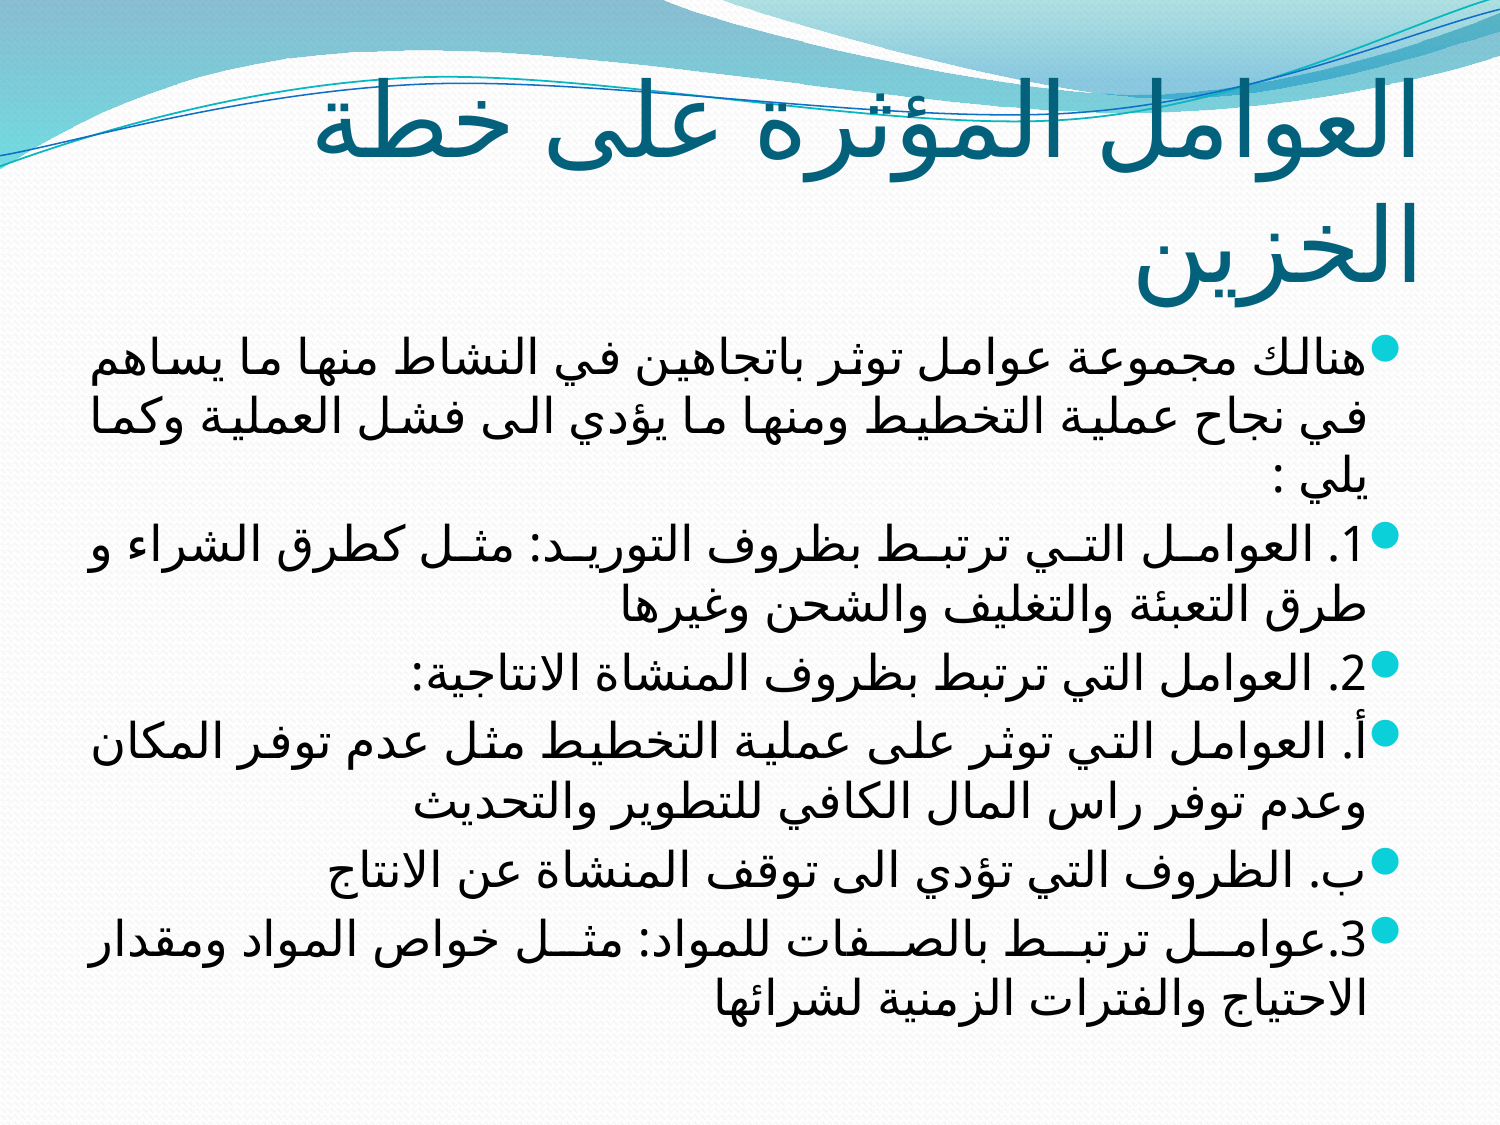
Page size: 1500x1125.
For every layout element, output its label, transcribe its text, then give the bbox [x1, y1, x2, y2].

title العوامل المؤثرة على خطة الخزين [75, 115, 1425, 303]
list هنالك مجموعة عوامل توثر باتجاهين في النشاط منها ما يساهم في نجاح عملية التخطيط ومنها ما يؤدي الى فشل العملية وكما يلي : 1. العوامل التي ترتبط بظروف التوريد: مثل كطرق الشراء و طرق التعبئة والتغليف والشحن وغيرها 2. العوامل التي ترتبط بظروف المنشاة الانتاجية: أ. العوامل التي توثر على عملية التخطيط مثل عدم توفر المكان وعدم توفر راس المال الكافي للتطوير والتحديث ب. الظروف التي تؤدي الى توقف المنشاة عن الانتاج 3.عوامل ترتبط بالصفات للمواد: مثل خواص المواد ومقدار الاحتياج والفترات الزمنية لشرائها [75, 317, 1425, 1038]
